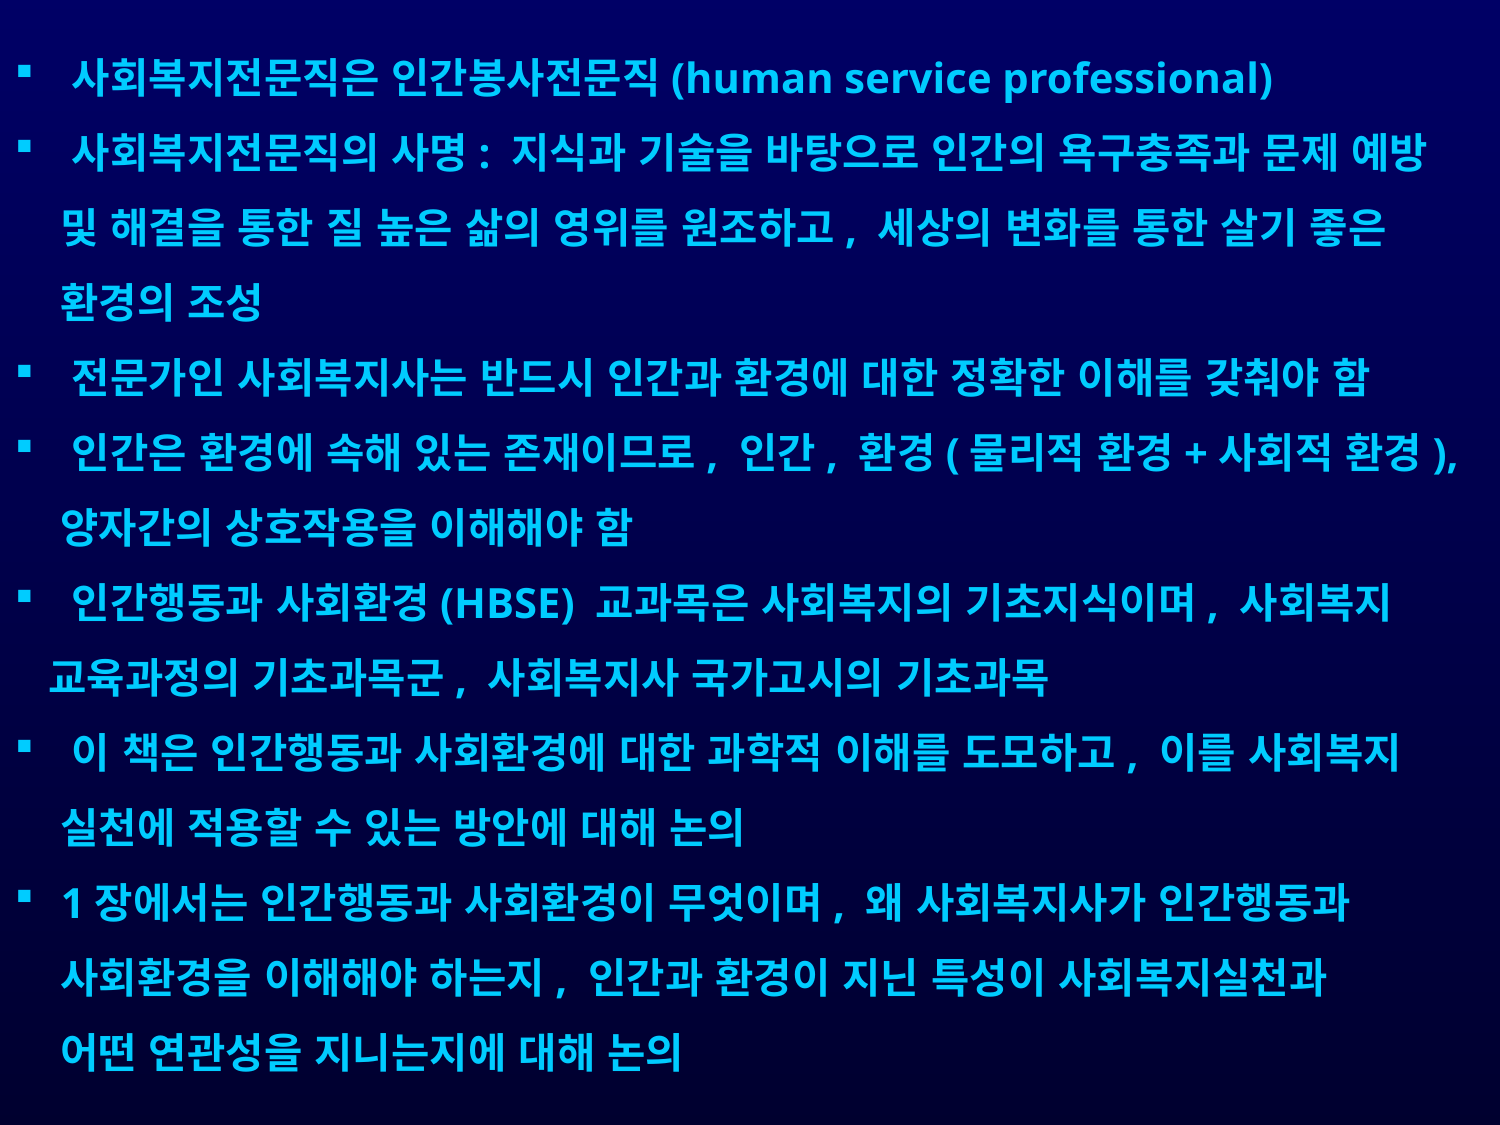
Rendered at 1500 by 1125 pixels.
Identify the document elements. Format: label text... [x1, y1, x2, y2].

text_box 사회복지전문직은 인간봉사전문직(human service professional) 사회복지전문직의 사명: 지식과 기술을 바탕으로 인간의 욕구충족과 문제 예방 및 해결을 통한 질 높은 삶의 영위를 원조하고, 세상의 변화를 통한 살기 좋은 환경의 조성 전문가인 사회복지사는 반드시 인간과 환경에 대한 정확한 이해를 갖춰야 함 인간은 환경에 속해 있는 존재이므로, 인간, 환경(물리적 환경+사회적 환경), 양자간의 상호작용을 이해해야 함 인간행동과 사회환경(HBSE) 교과목은 사회복지의 기초지식이며, 사회복지 교육과정의 기초과목군, 사회복지사 국가고시의 기초과목 이 책은 인간행동과 사회환경에 대한 과학적 이해를 도모하고, 이를 사회복지 실천에 적용할 수 있는 방안에 대해 논의 1장에서는 인간행동과 사회환경이 무엇이며, 왜 사회복지사가 인간행동과 사회환경을 이해해야 하는지, 인간과 환경이 지닌 특성이 사회복지실천과 어떤 연관성을 지니는지에 대해 논의 [0, 19, 1500, 1084]
